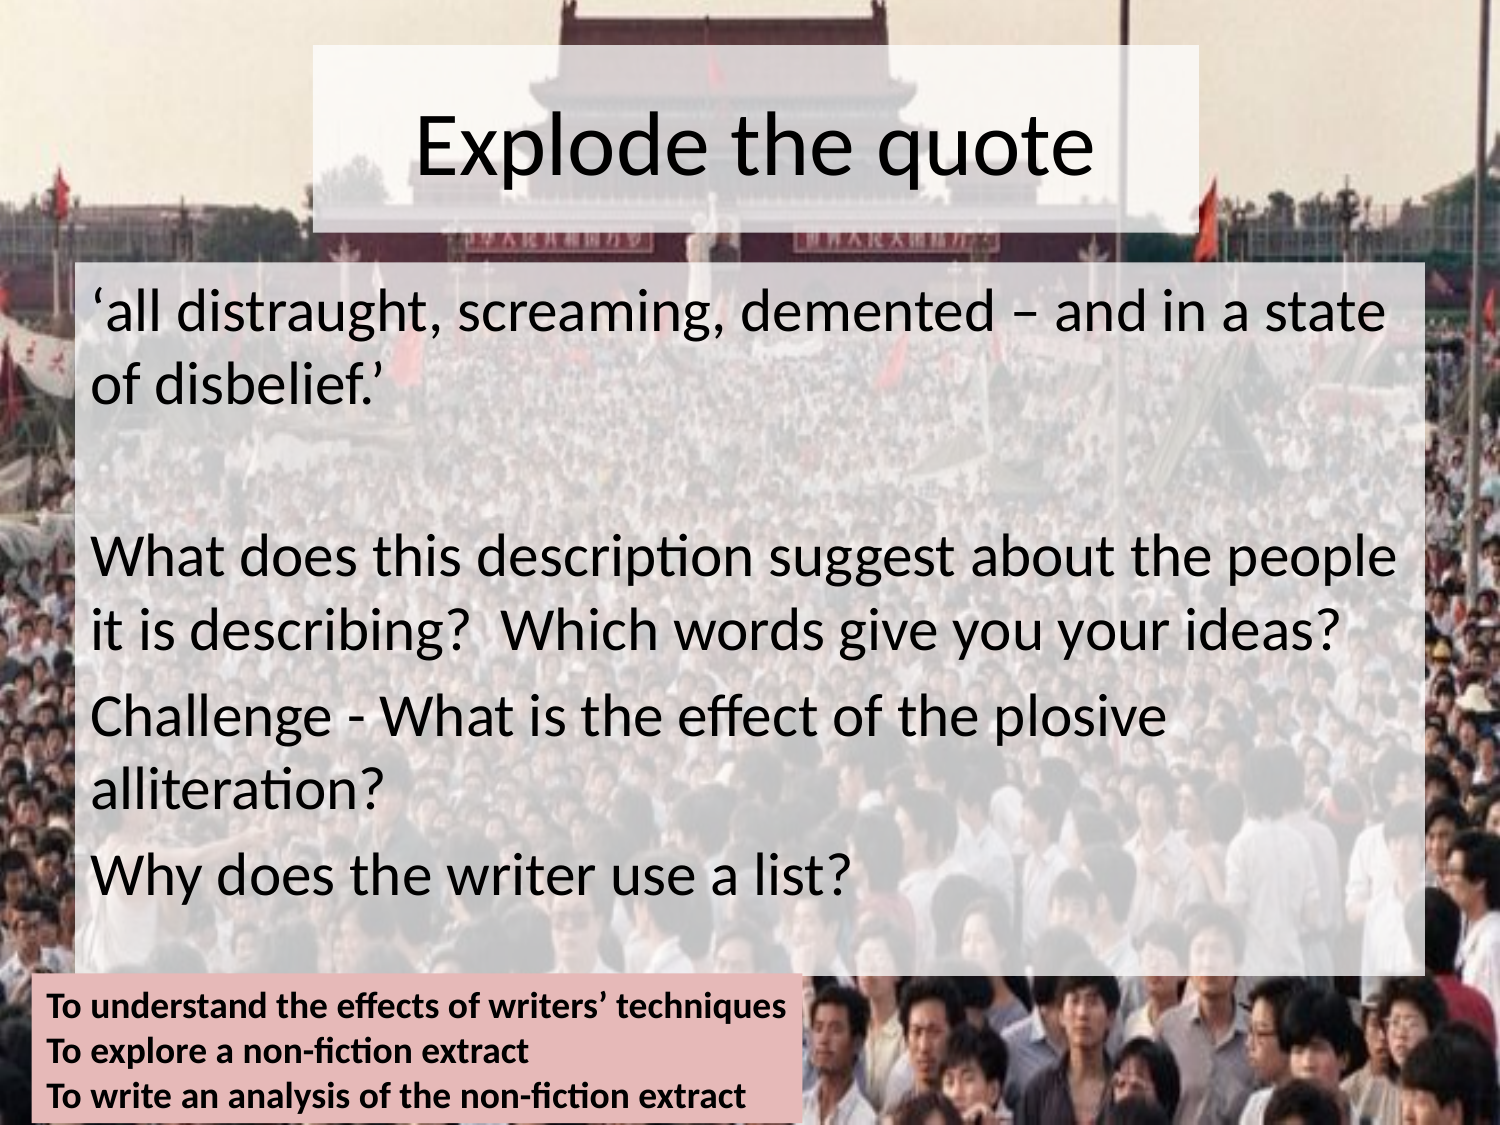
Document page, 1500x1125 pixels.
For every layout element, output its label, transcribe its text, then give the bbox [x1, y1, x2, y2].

text_box To understand the effects of writers’ techniques To explore a non-fiction extract To write an analysis of the non-fiction extract [31, 973, 803, 1124]
title Explode the quote [312, 45, 1199, 233]
list ‘all distraught, screaming, demented – and in a state of disbelief.’ What does this description suggest about the people it is describing? Which words give you your ideas? Challenge - What is the effect of the plosive alliteration? Why does the writer use a list? [75, 262, 1425, 976]
picture [0, 0, 1500, 1125]
